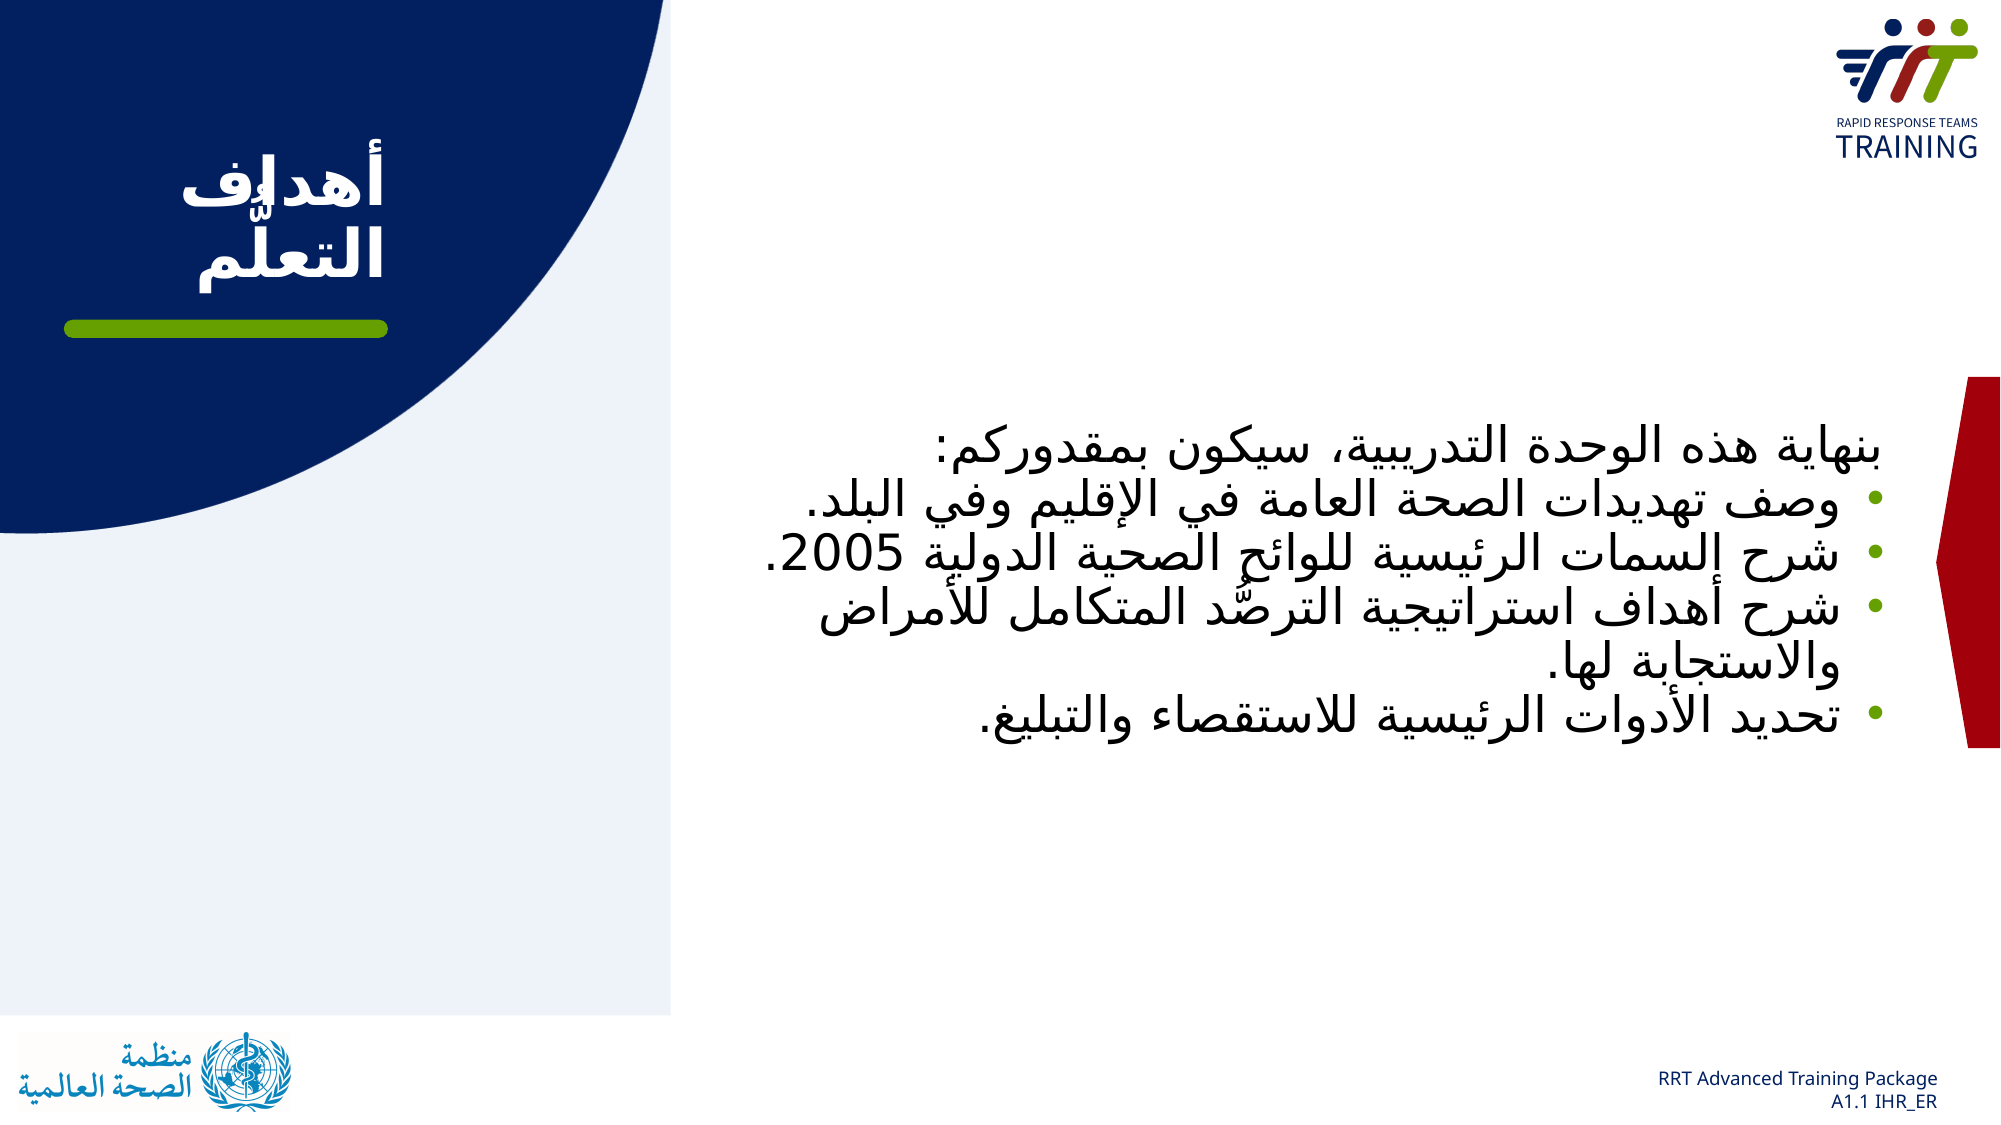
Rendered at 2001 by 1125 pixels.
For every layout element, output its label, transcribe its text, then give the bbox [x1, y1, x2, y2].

title أهداف التعلُّم [54, 147, 389, 466]
picture [248, 1047, 254, 1056]
picture [1835, 19, 1978, 167]
list بنهاية هذه الوحدة التدريبية، سيكون بمقدوركم: وصف تهديدات الصحة العامة في الإقليم وفي البلد. شرح السمات الرئيسية للوائح الصحية الدولية 2005. شرح أهداف استراتيجية الترصُّد المتكامل للأمراض والاستجابة لها. تحديد الأدوات الرئيسية للاستقصاء والتبليغ. [648, 358, 1885, 1125]
text_box [63, 319, 388, 338]
picture [19, 1032, 291, 1112]
picture [0, 0, 670, 538]
